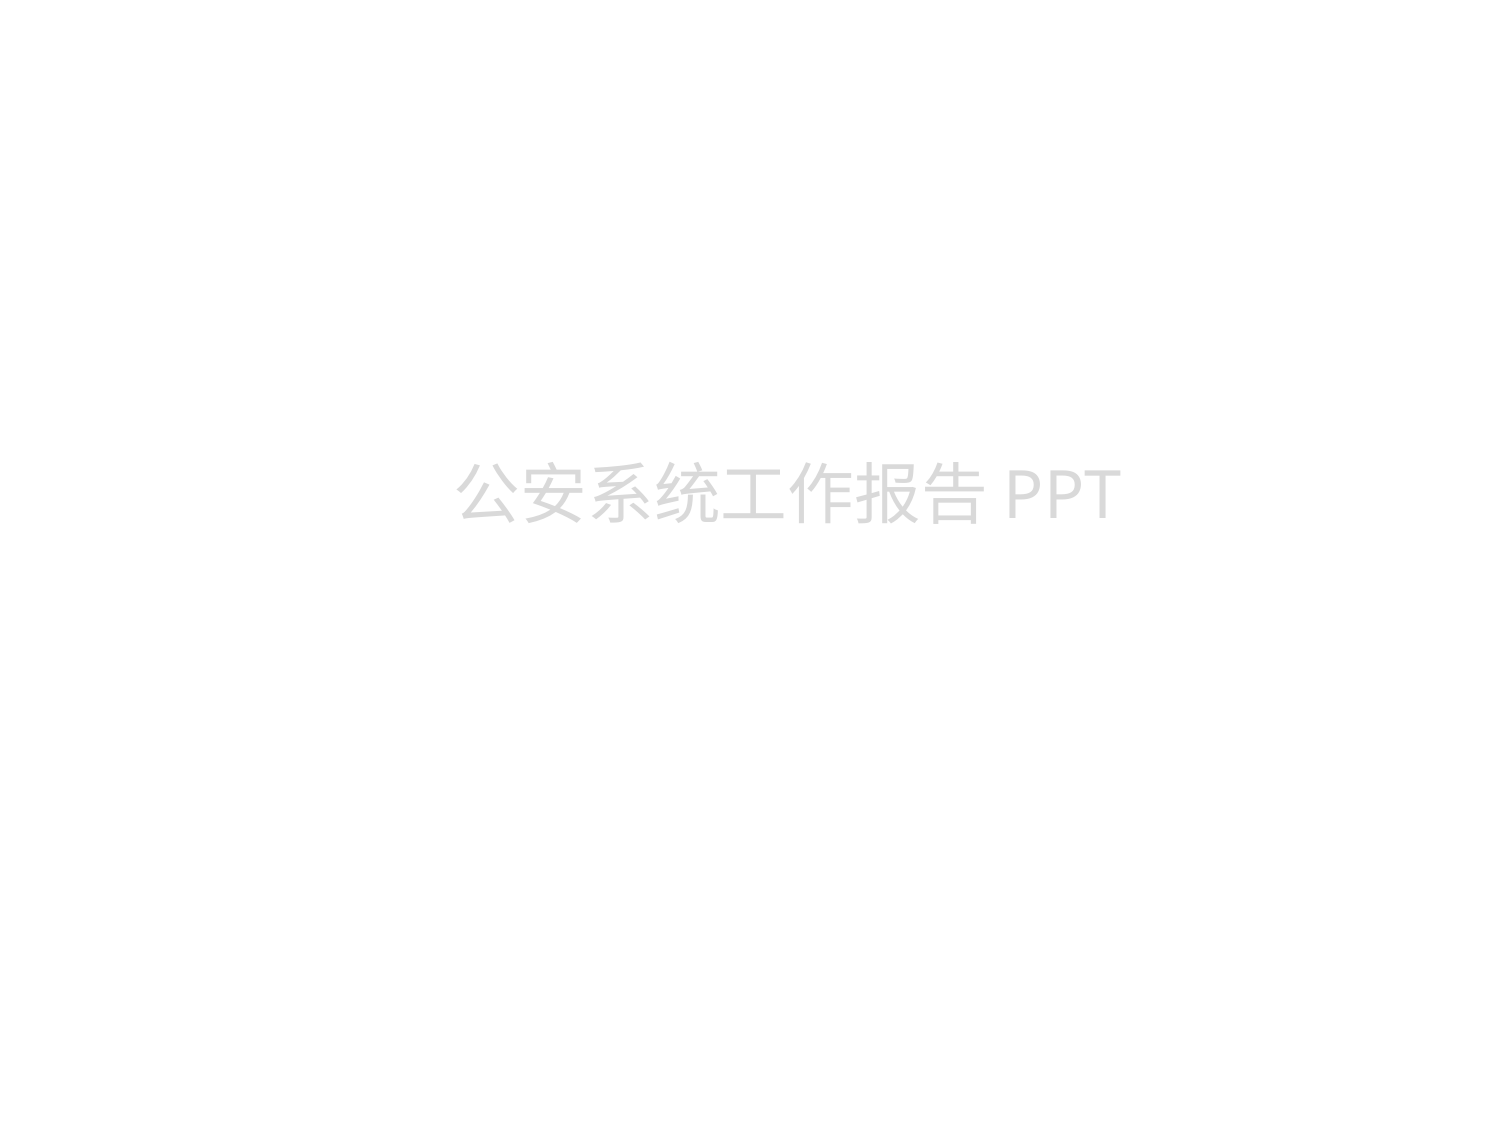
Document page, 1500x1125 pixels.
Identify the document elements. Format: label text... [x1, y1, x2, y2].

text_box 公安系统工作报告PPT [439, 444, 1137, 539]
